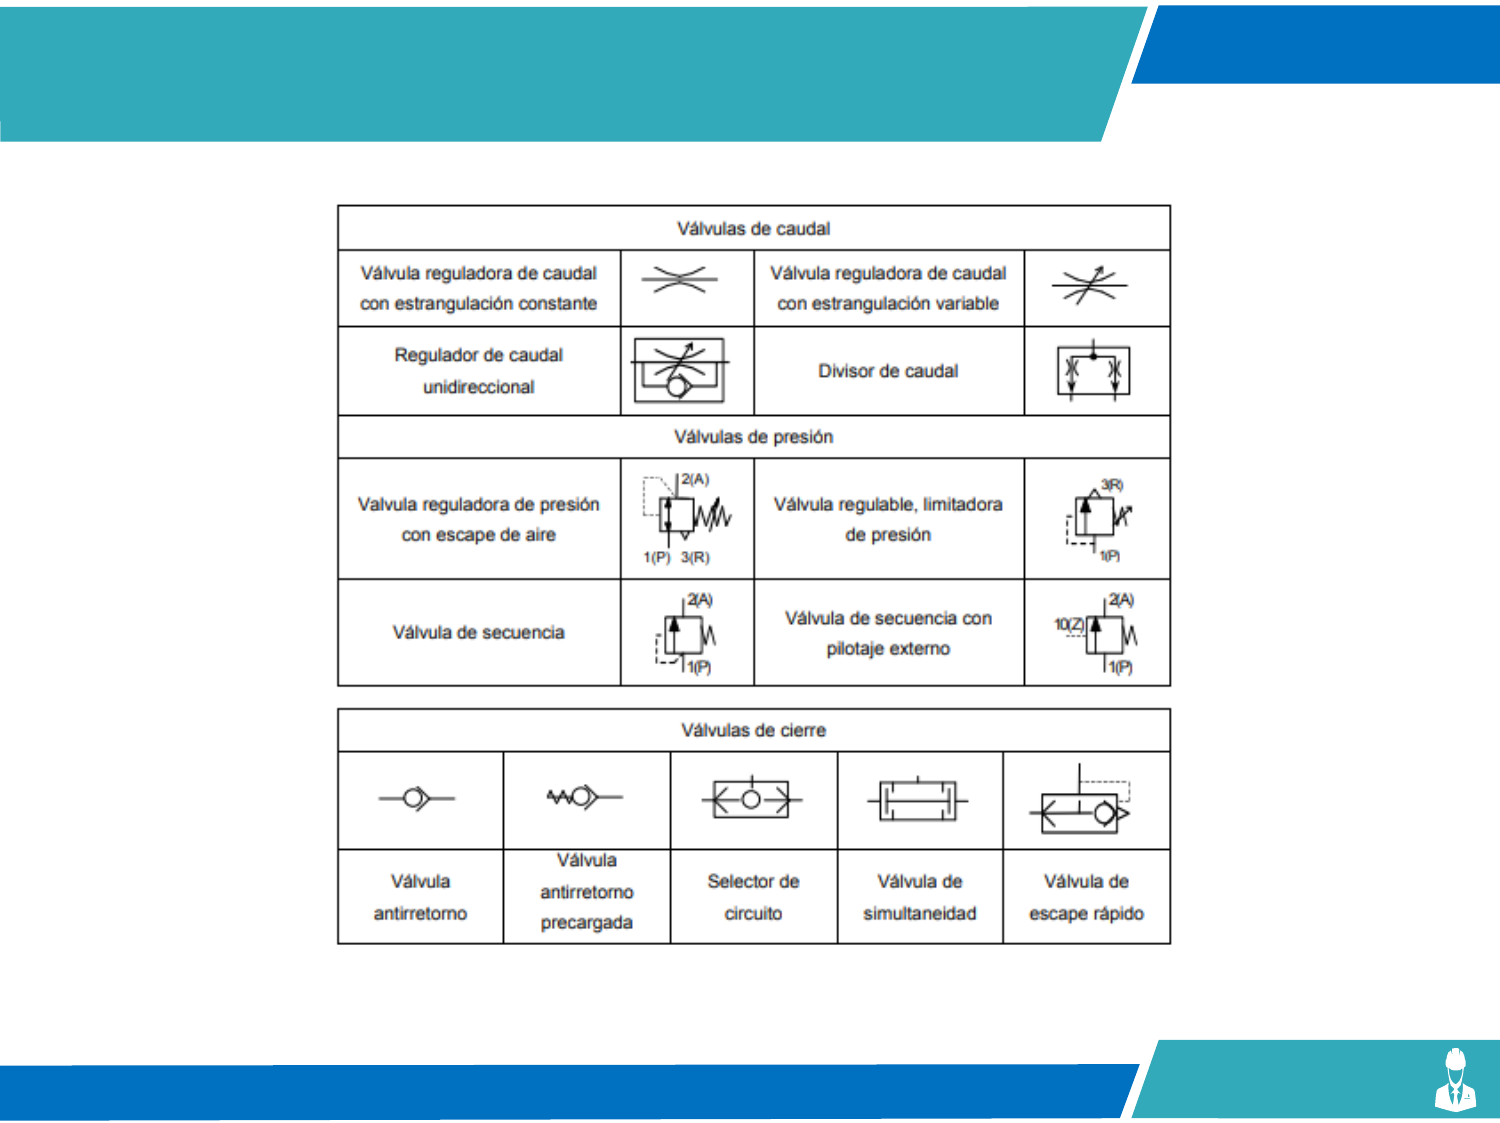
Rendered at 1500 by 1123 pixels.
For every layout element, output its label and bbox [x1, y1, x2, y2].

picture [312, 182, 1201, 963]
